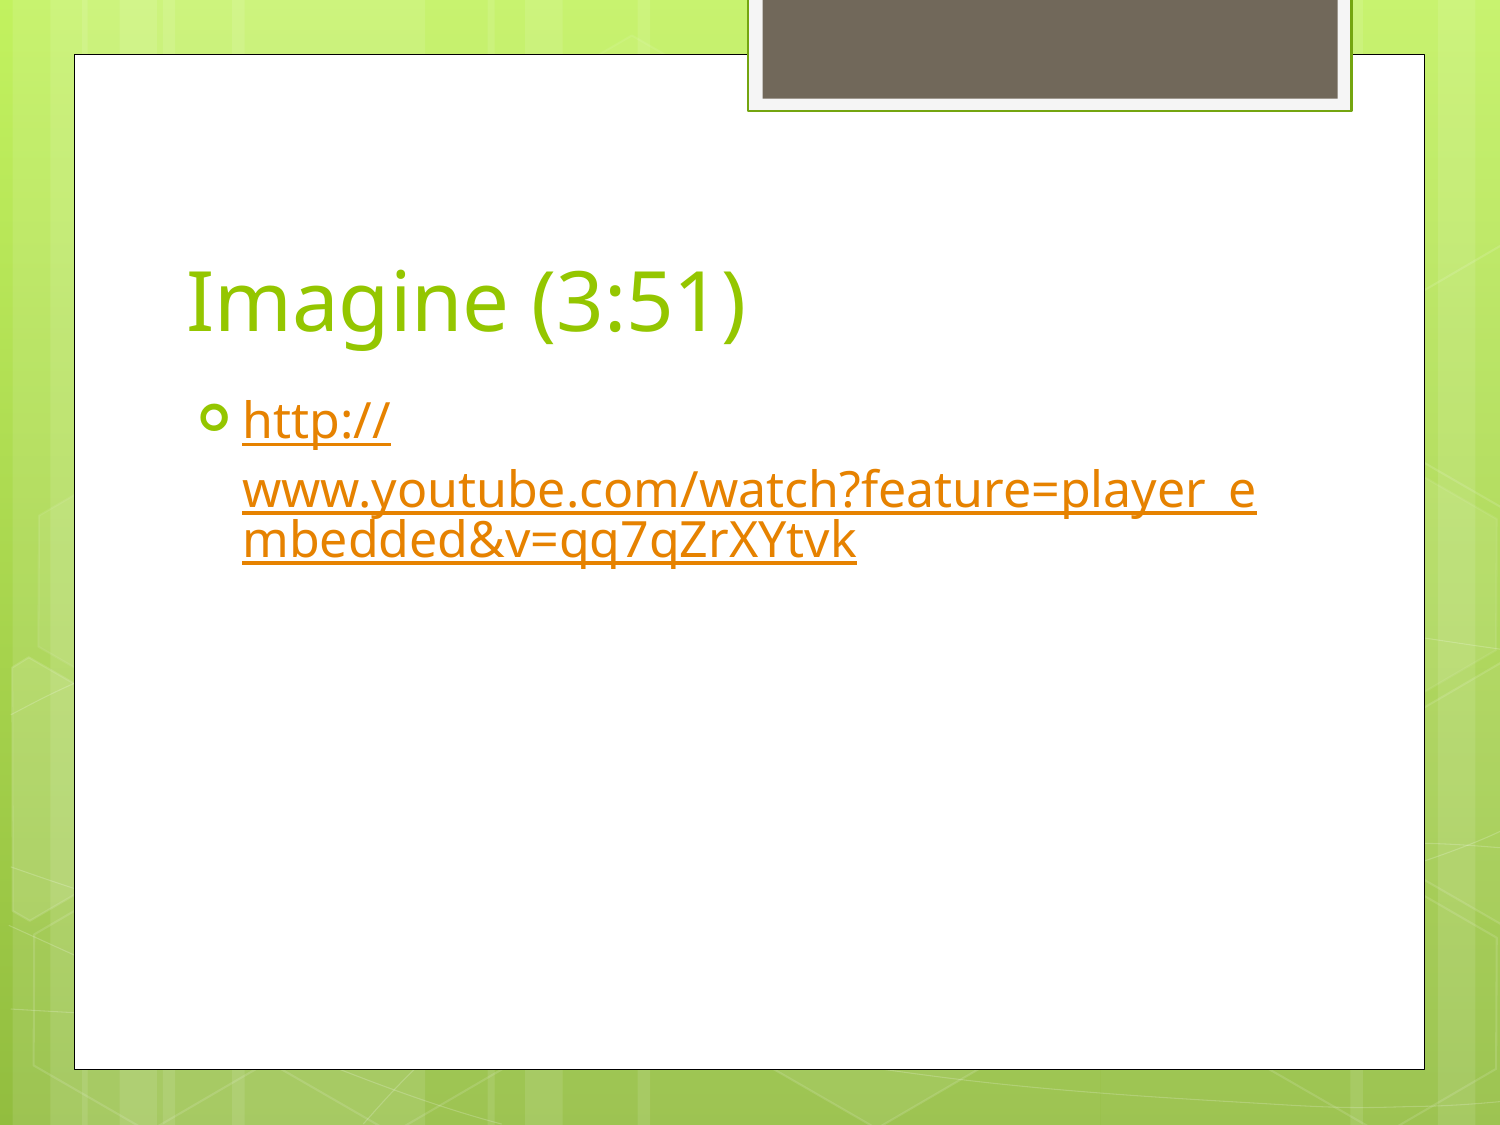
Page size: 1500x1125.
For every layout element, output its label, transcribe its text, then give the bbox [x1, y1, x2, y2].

title Imagine (3:51) [171, 168, 1324, 357]
list http://www.youtube.com/watch?feature=player_embedded&v=qq7qZrXYtvk [171, 381, 1283, 957]
